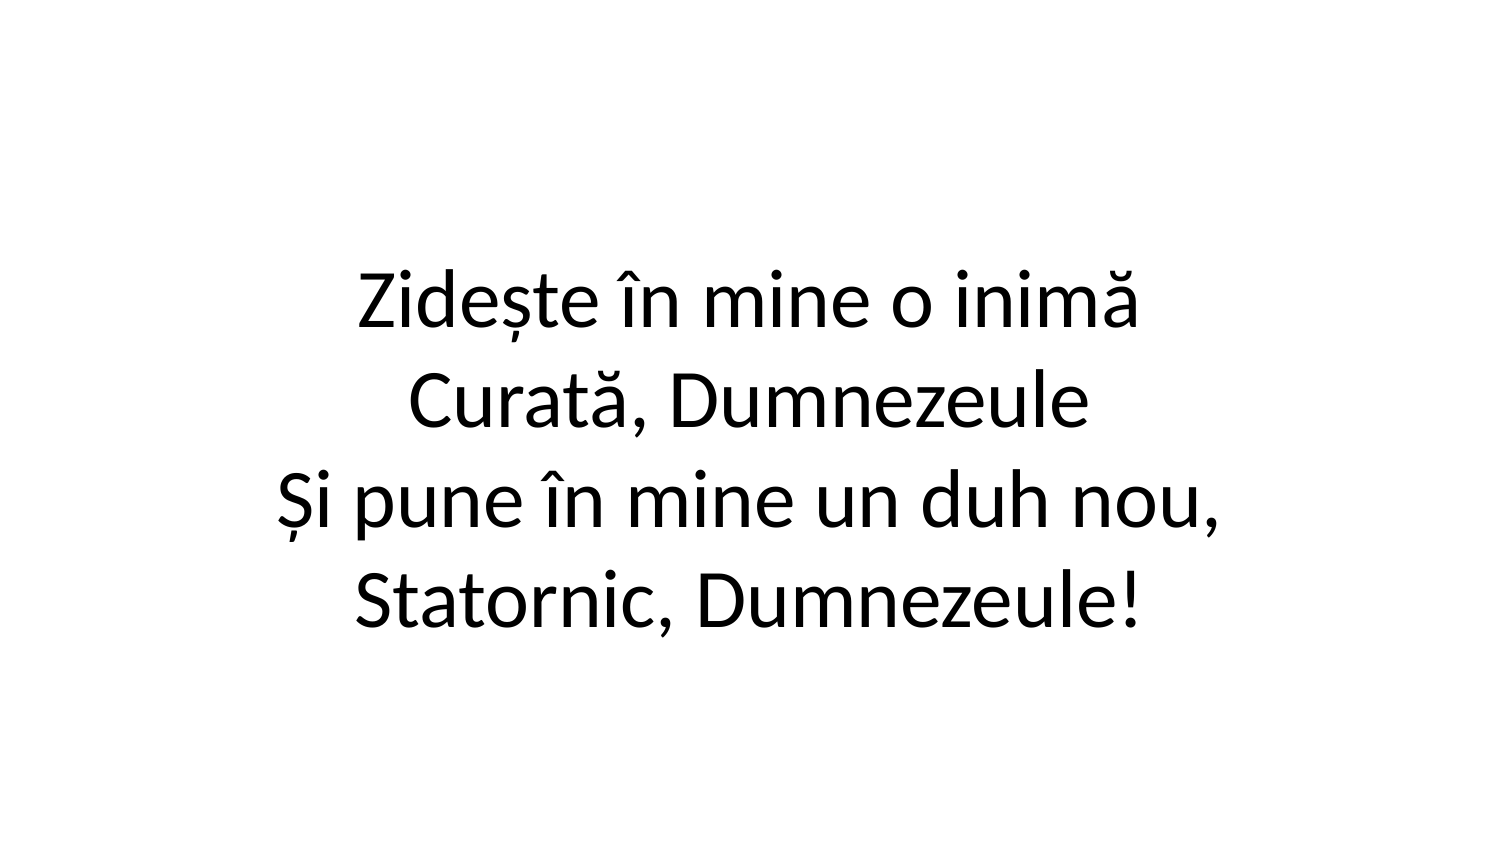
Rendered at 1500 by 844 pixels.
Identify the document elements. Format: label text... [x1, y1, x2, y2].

text_box Zidește în mine o inimă Curată, Dumnezeule Și pune în mine un duh nou, Statornic, Dumnezeule! [261, 192, 1239, 652]
